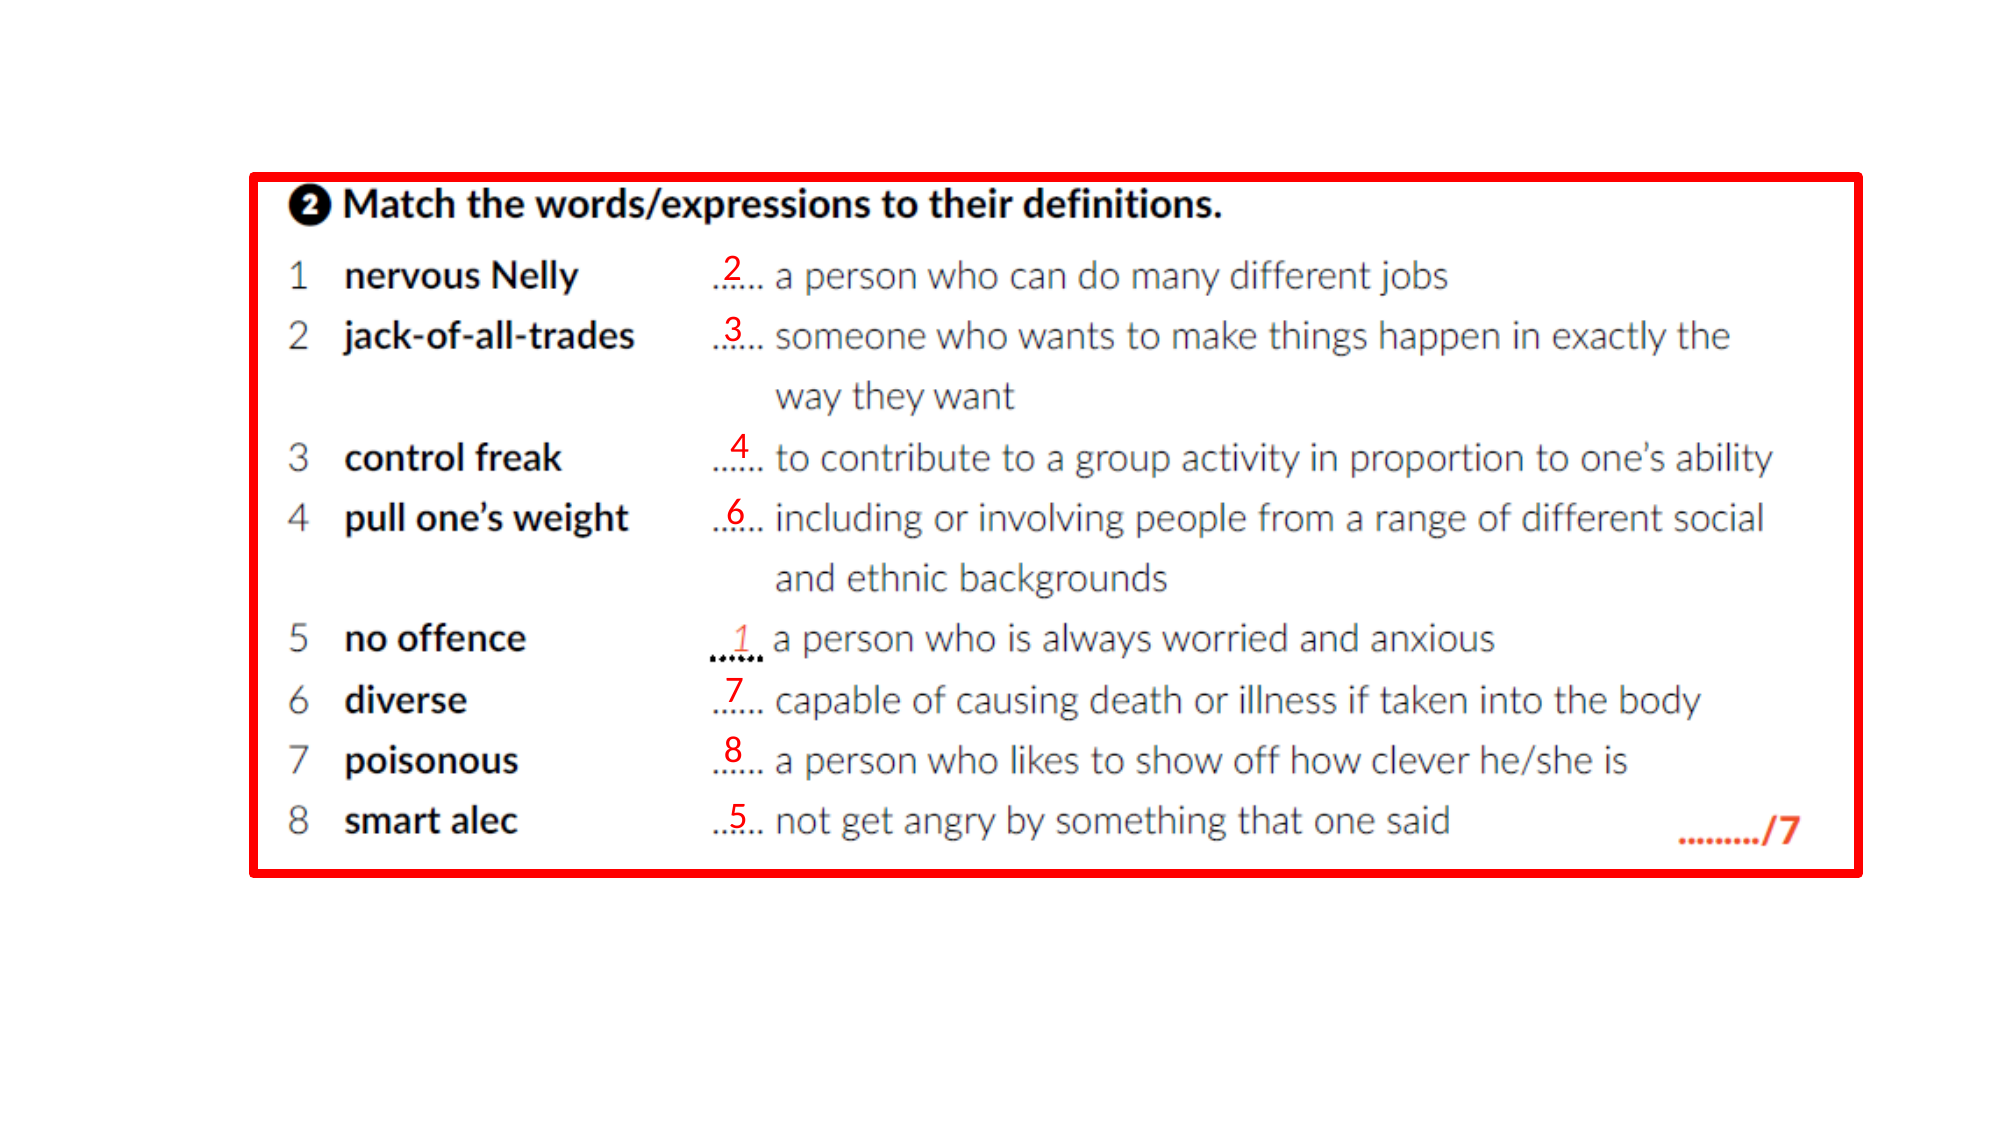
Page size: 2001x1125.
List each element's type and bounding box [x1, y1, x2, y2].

picture [257, 181, 1854, 869]
